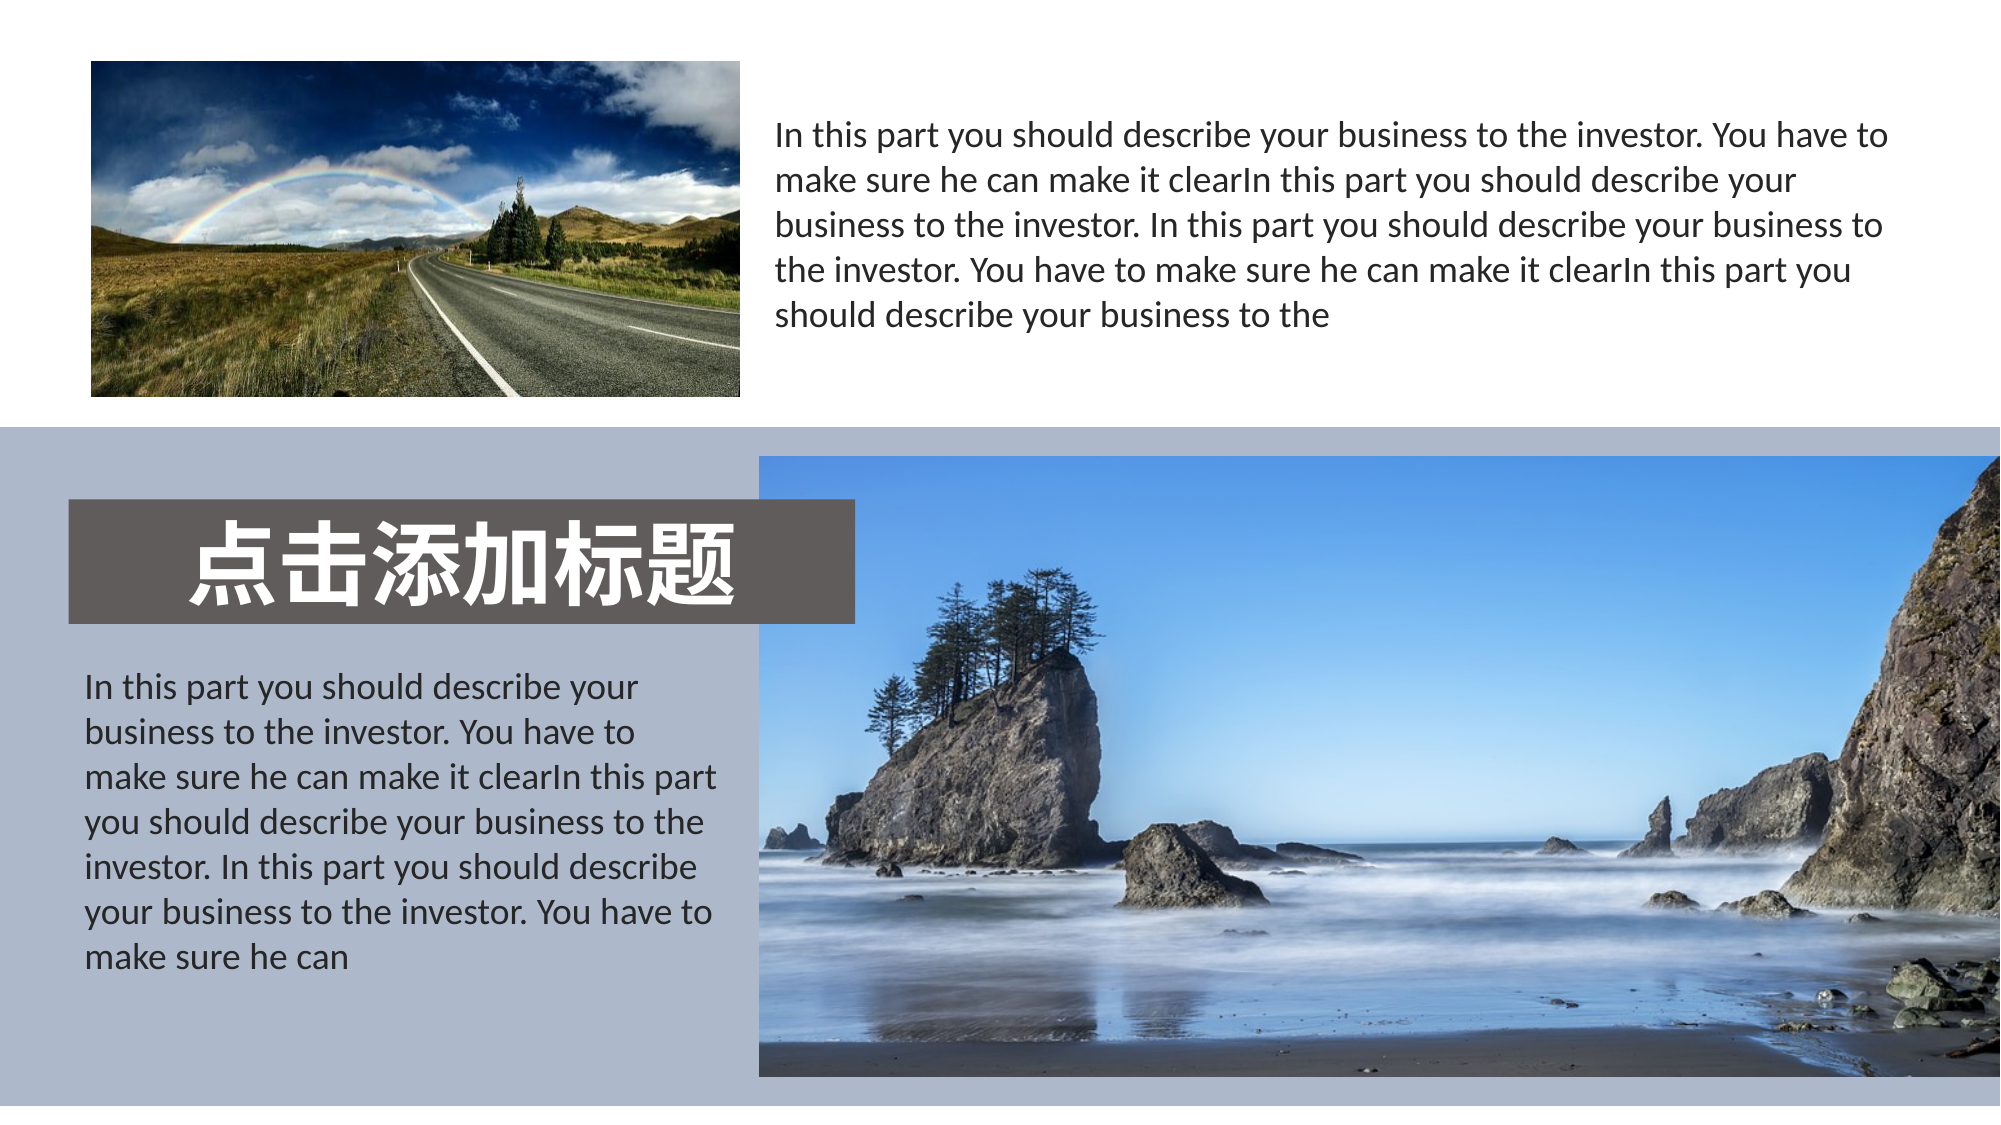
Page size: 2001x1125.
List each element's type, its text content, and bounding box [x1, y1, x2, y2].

text_box In this part you should describe your business to the investor. You have to make sure he can make it clearIn this part you should describe your business to the investor. In this part you should describe your business to the investor. You have to make sure he can [69, 654, 740, 985]
text_box In this part you should describe your business to the investor. You have to make sure he can make it clearIn this part you should describe your business to the investor. In this part you should describe your business to the investor. You have to make sure he can make it clearIn this part you should describe your business to the [759, 102, 1907, 343]
text_box 点击添加标题 [68, 499, 759, 624]
picture [91, 61, 740, 397]
picture [759, 456, 2000, 1077]
text_box [0, 426, 2000, 1107]
